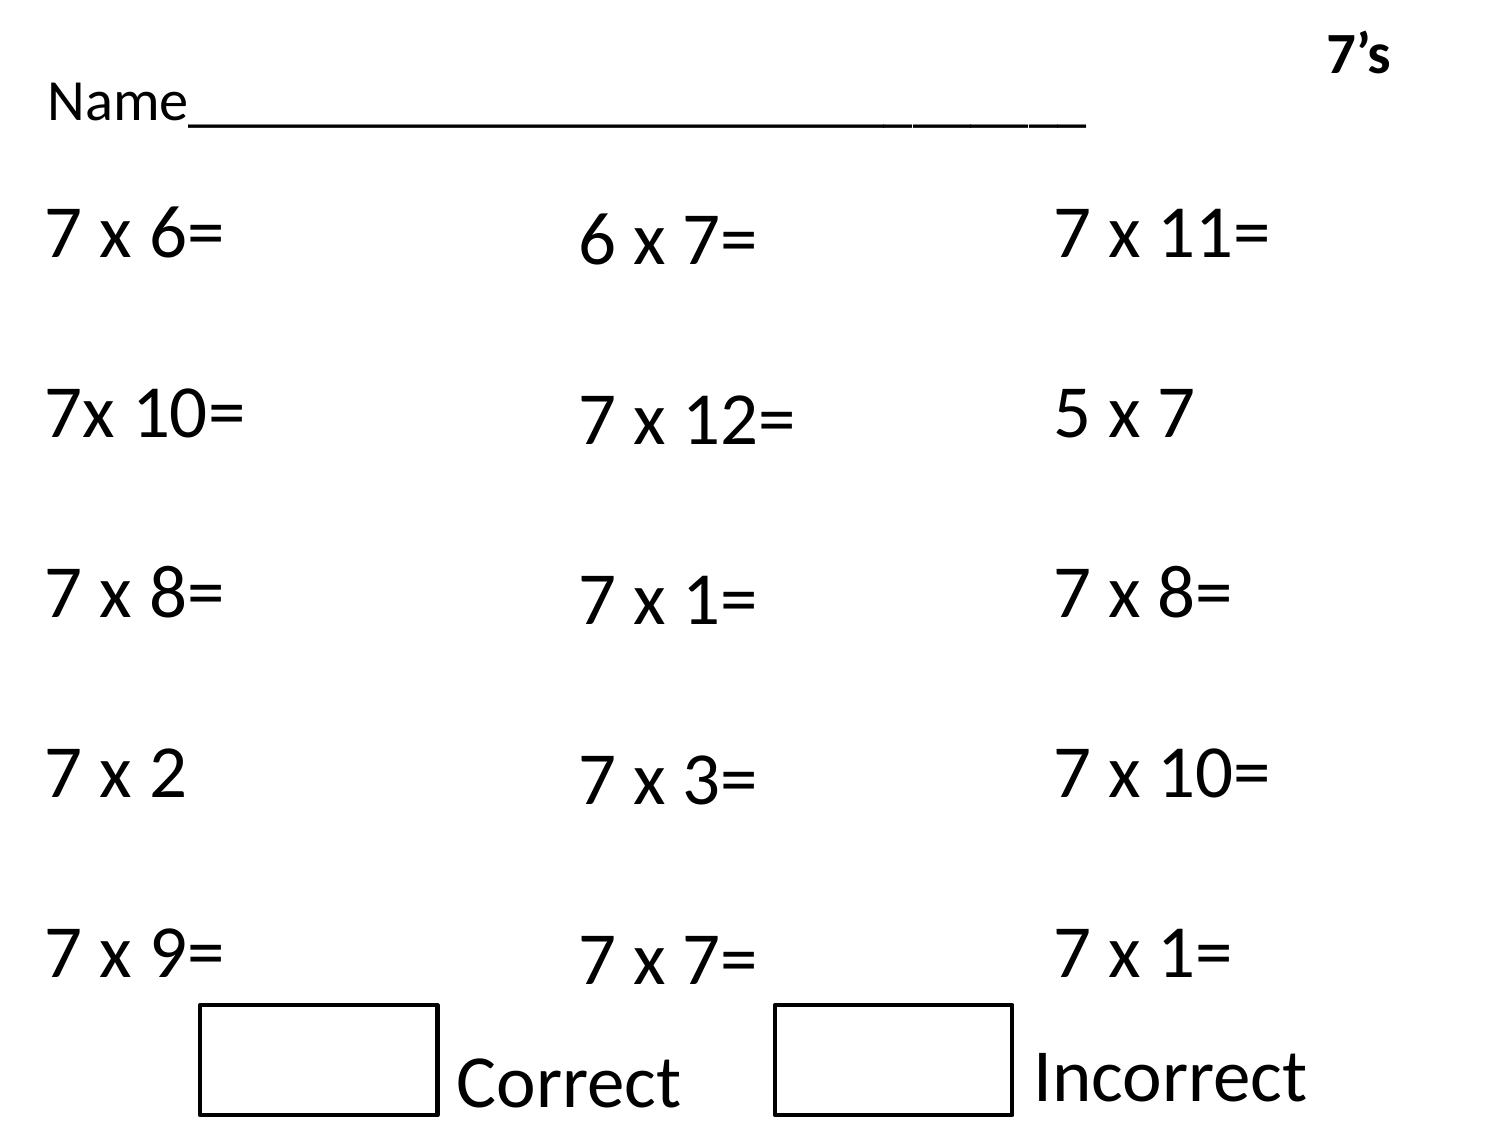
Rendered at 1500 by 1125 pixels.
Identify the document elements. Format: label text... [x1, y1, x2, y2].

text_box 7’s [1311, 7, 1406, 93]
text_box Incorrect [1018, 1019, 1324, 1124]
text_box 7 x 6= 7x 10= 7 x 8= 7 x 2 7 x 9= [29, 174, 295, 1125]
text_box [773, 1003, 1014, 1117]
text_box [198, 1003, 440, 1117]
text_box 7 x 11= 5 x 7 7 x 8= 7 x 10= 7 x 1= [1038, 174, 1287, 1019]
text_box 6 x 7= 7 x 12= 7 x 1= 7 x 3= 7 x 7= [563, 181, 811, 1007]
text_box Correct [442, 1024, 697, 1125]
text_box Name_______________________________ [32, 54, 1103, 140]
